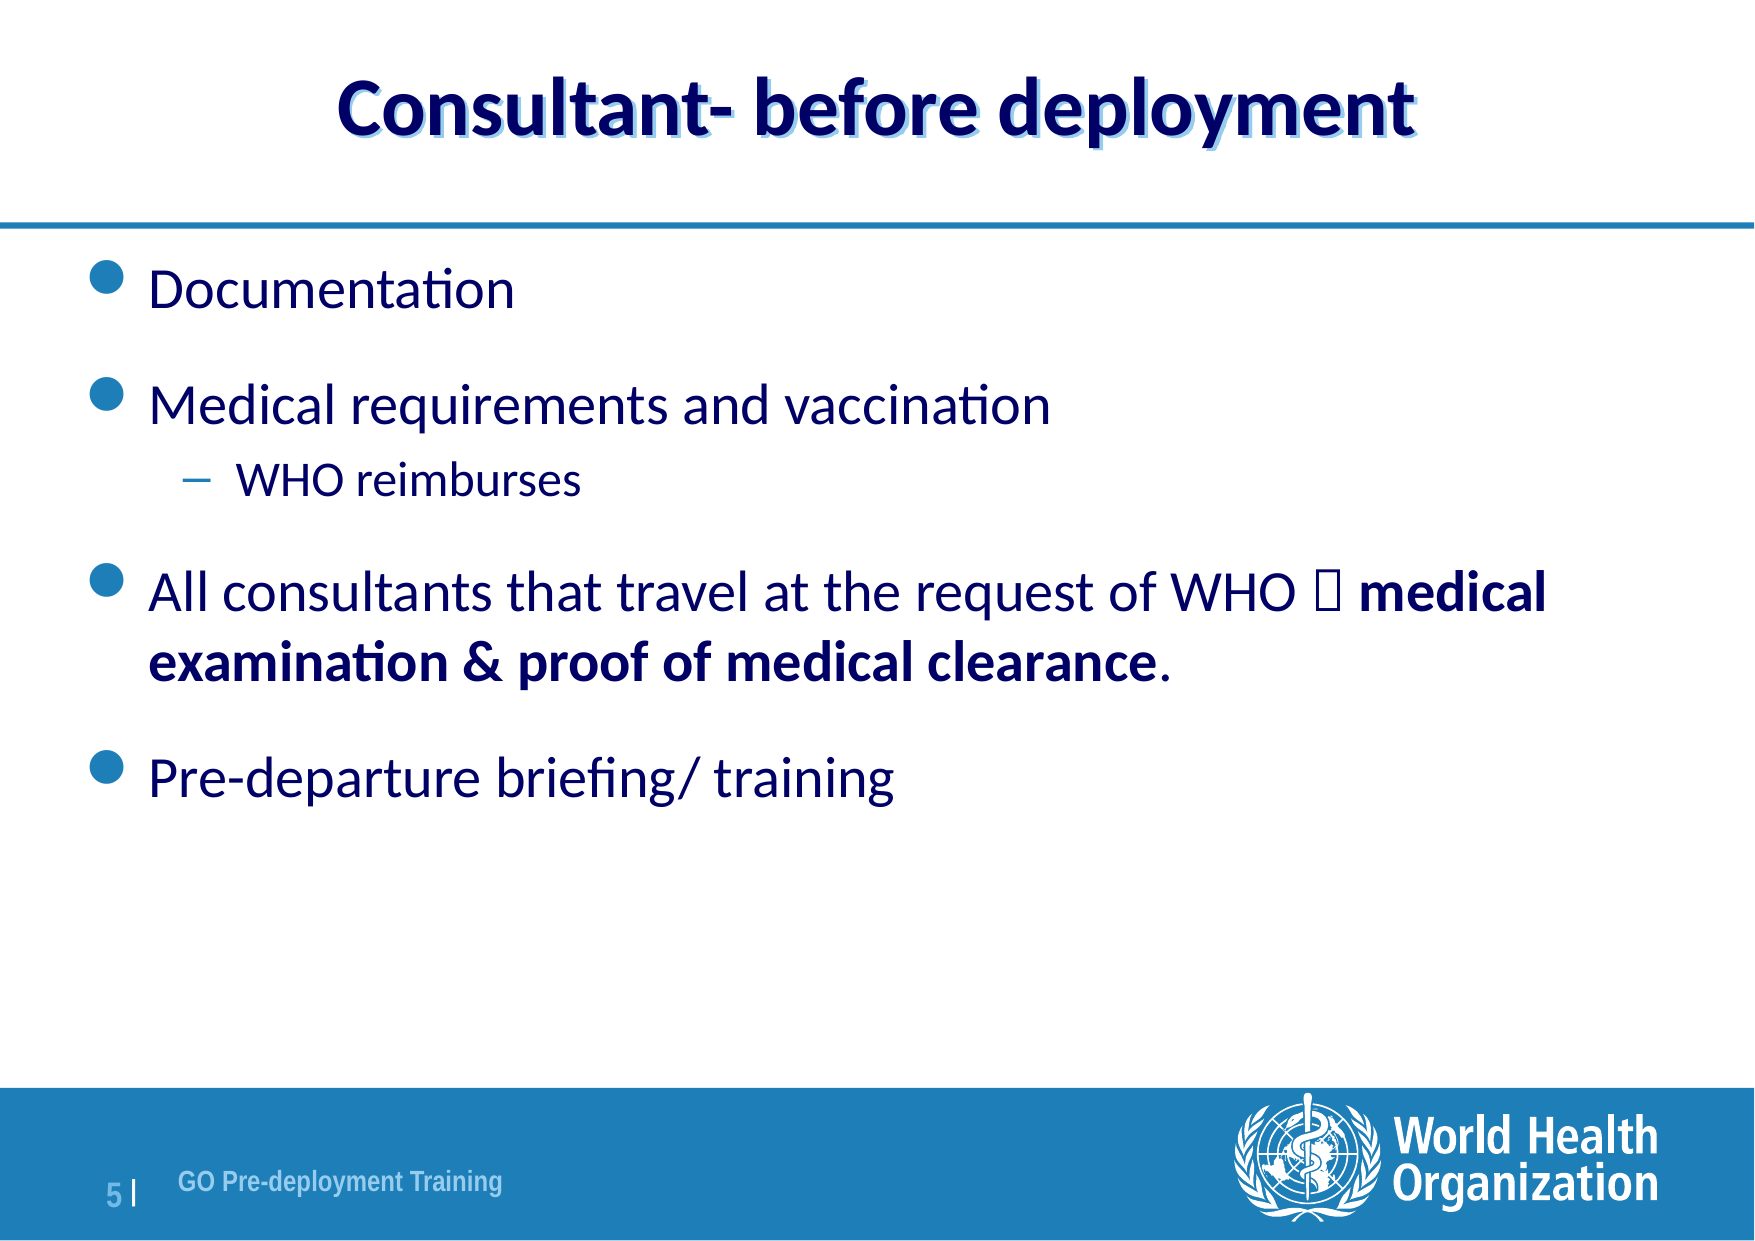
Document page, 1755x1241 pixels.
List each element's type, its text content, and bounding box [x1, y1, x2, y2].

list Documentation Medical requirements and vaccination WHO reimburses All consultants that travel at the request of WHO  medical examination & proof of medical clearance. Pre-departure briefing/ training [84, 249, 1676, 1084]
title Consultant- before deployment [0, 0, 1755, 204]
